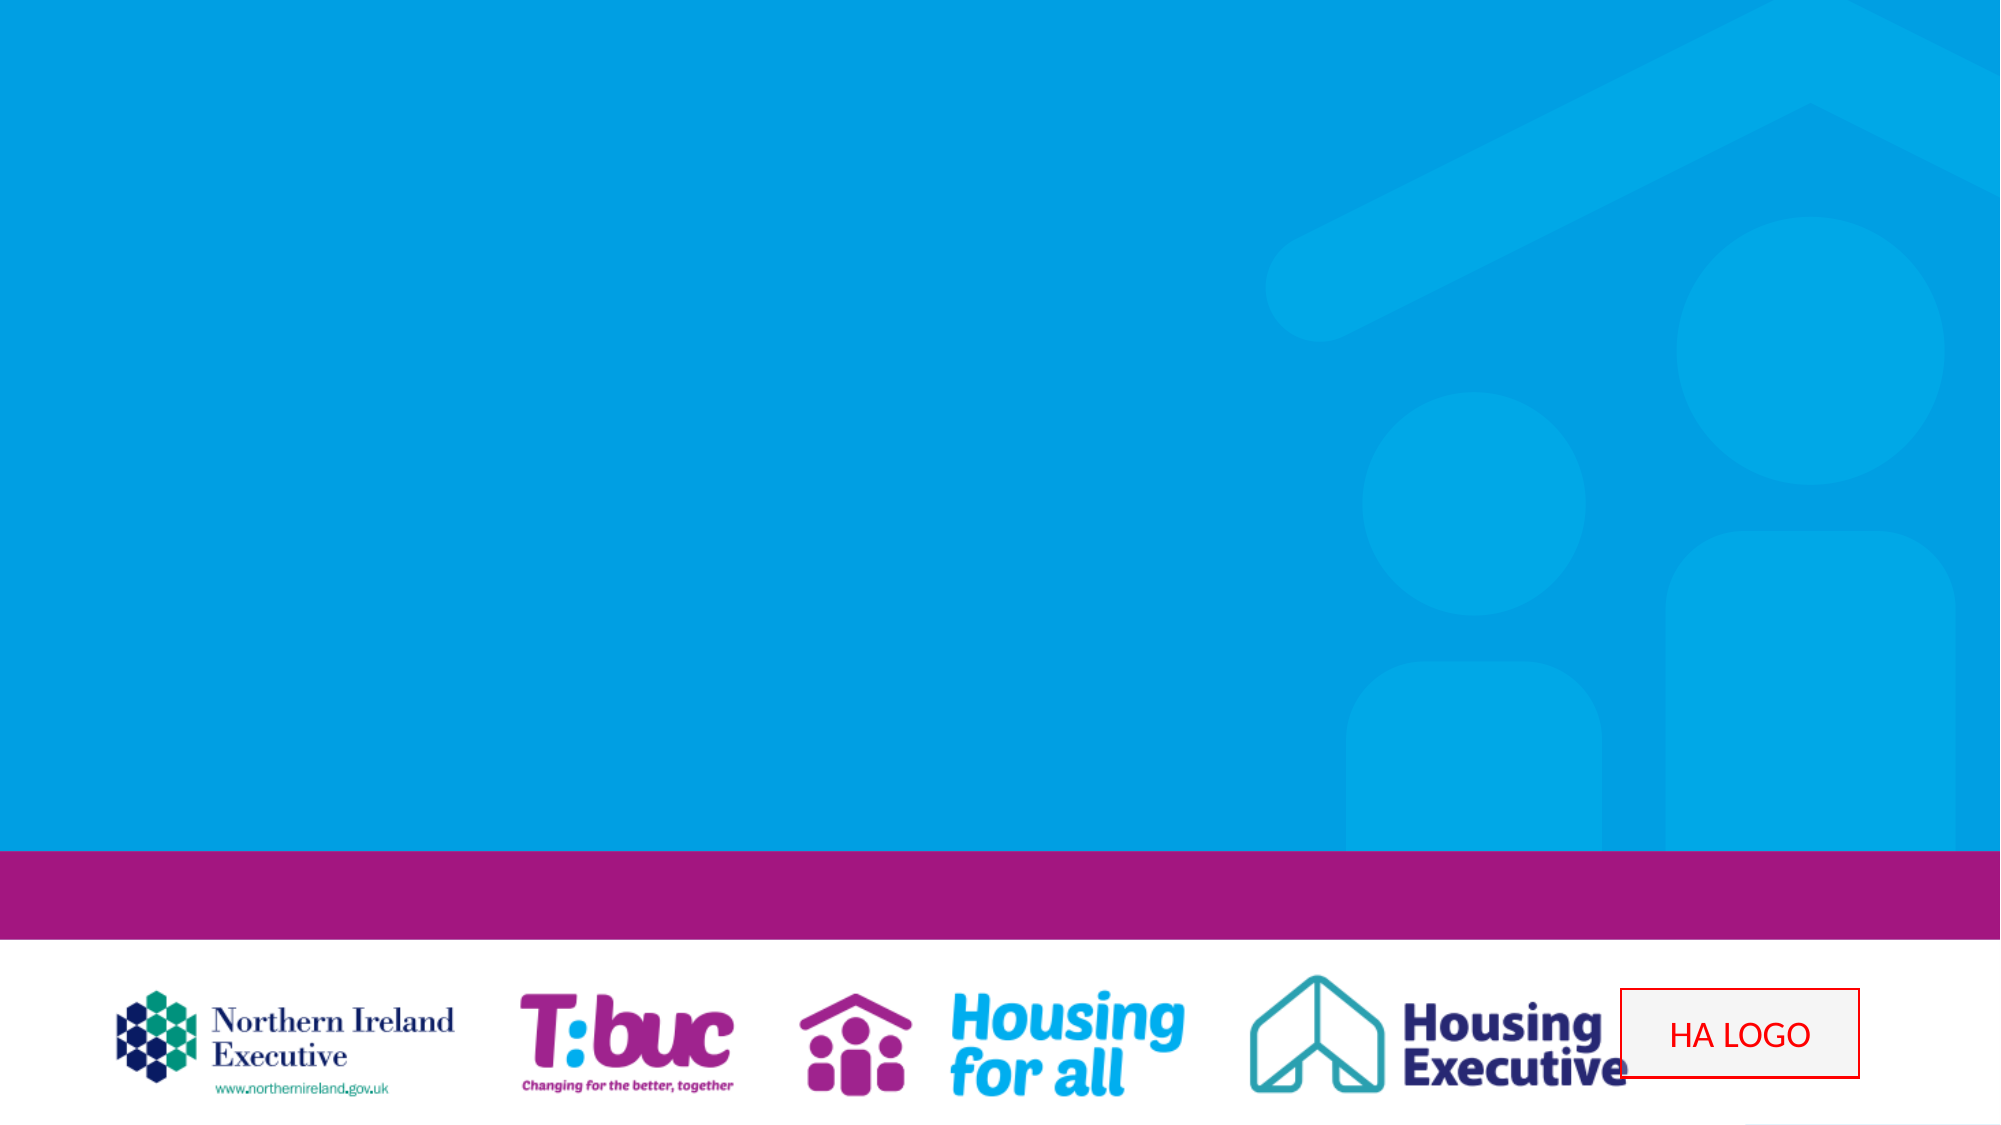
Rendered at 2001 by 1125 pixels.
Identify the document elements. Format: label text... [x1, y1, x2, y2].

picture [0, 852, 2000, 1125]
text_box HA LOGO [1621, 1002, 1860, 1063]
text_box [1620, 988, 1860, 1079]
